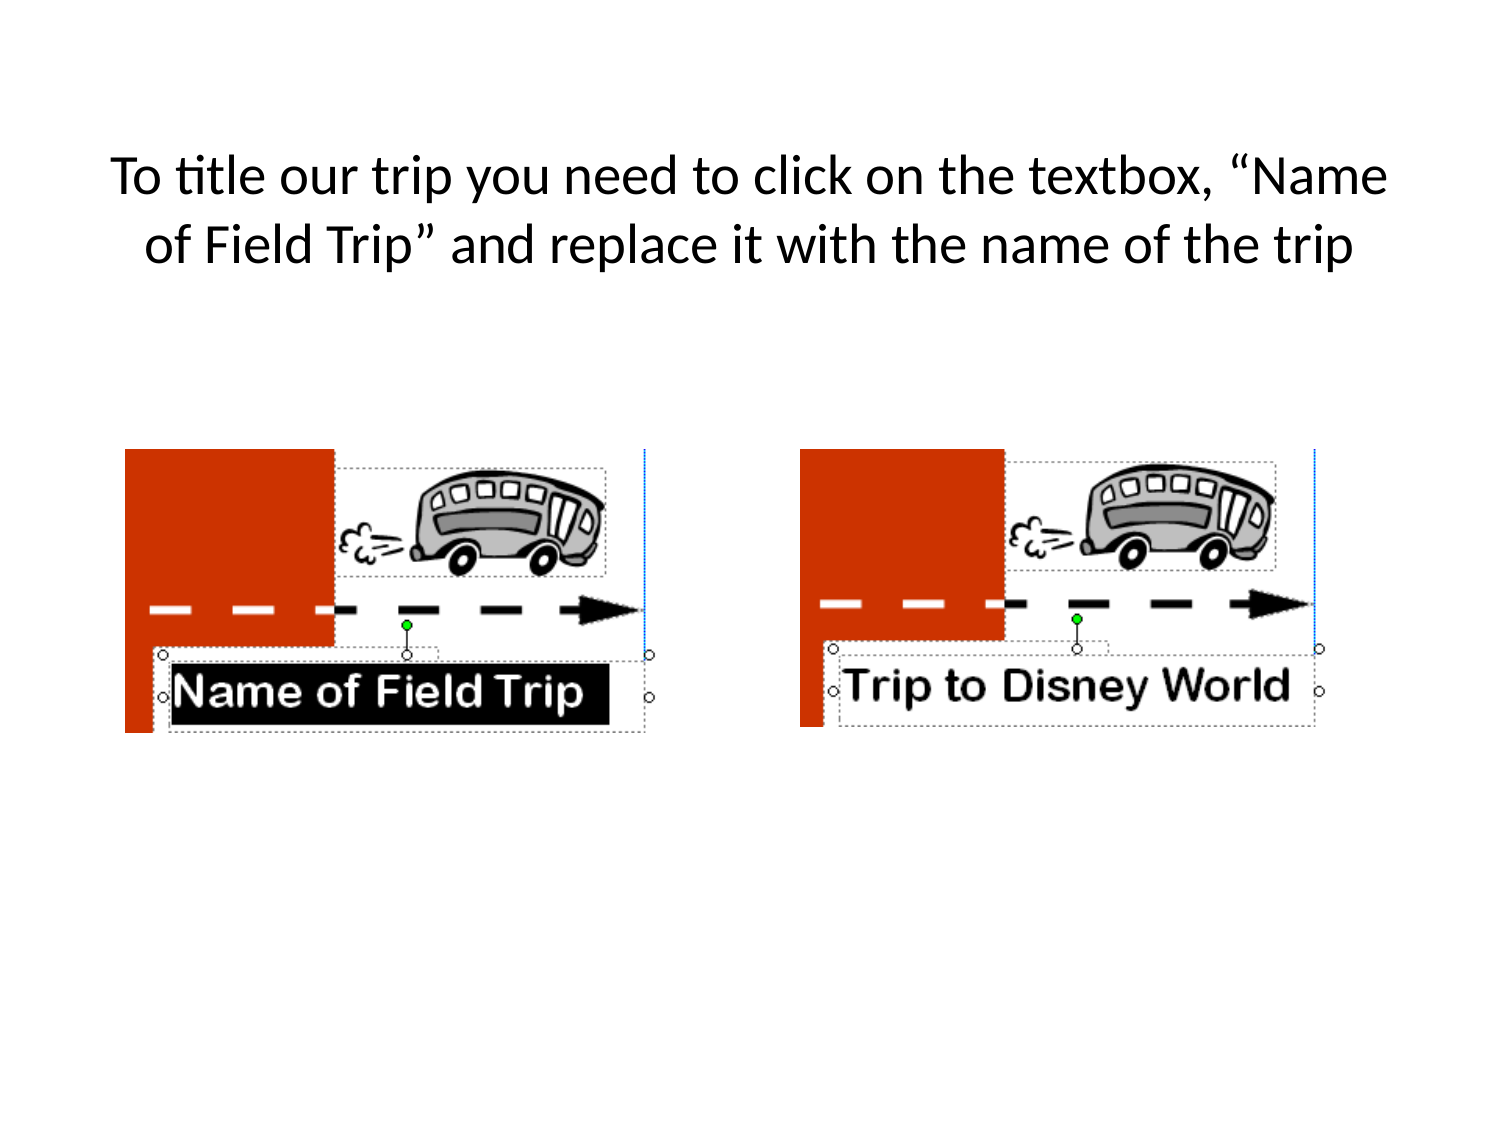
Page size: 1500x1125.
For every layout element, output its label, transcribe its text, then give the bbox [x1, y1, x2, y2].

title To title our trip you need to click on the textbox, “Name of Field Trip” and replace it with the name of the trip [75, 112, 1425, 300]
picture [124, 449, 666, 734]
picture [799, 449, 1337, 727]
